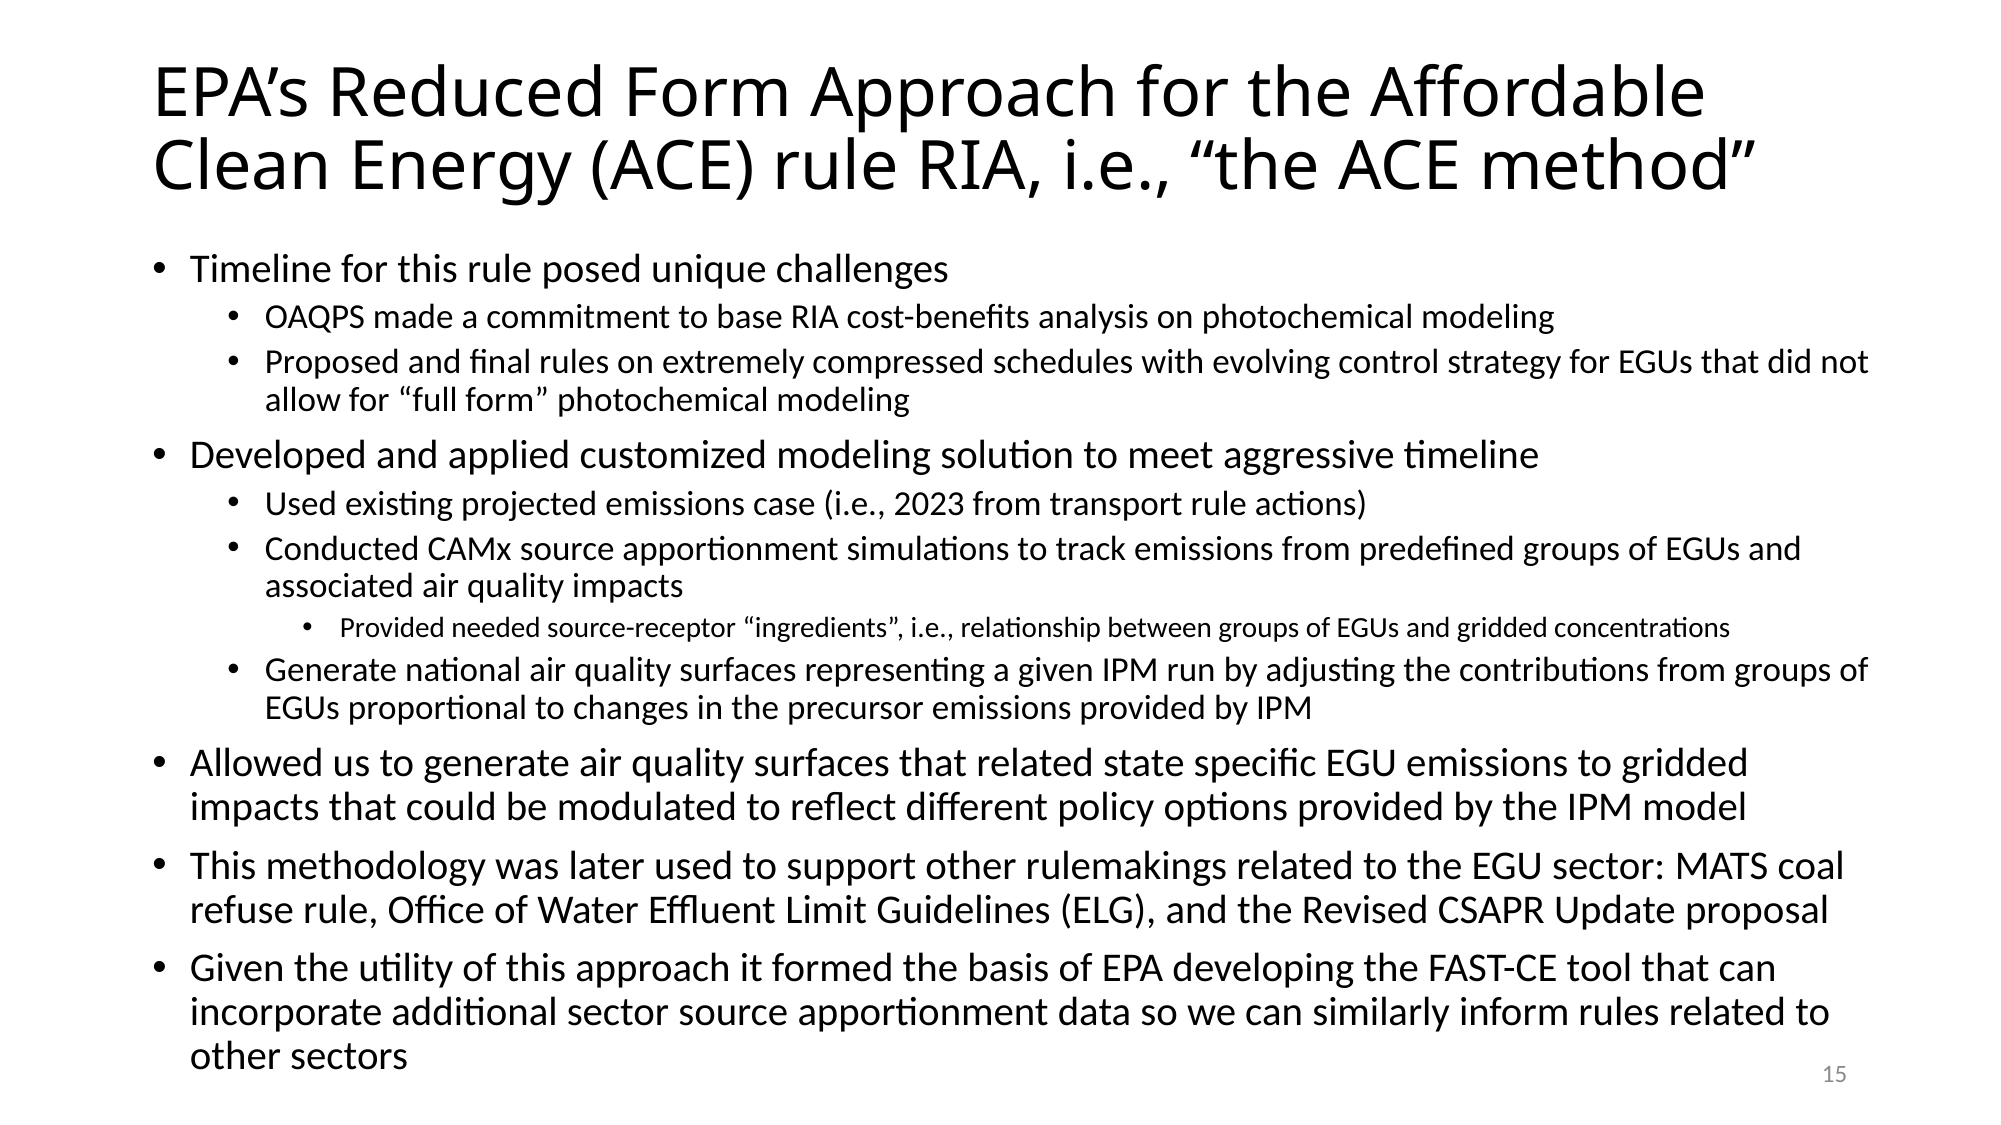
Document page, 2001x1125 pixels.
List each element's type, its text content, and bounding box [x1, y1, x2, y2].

title EPA’s Reduced Form Approach for the Affordable Clean Energy (ACE) rule RIA, i.e., “the ACE method” [137, 22, 1863, 239]
slide_number 15 [1412, 1042, 1863, 1103]
list Timeline for this rule posed unique challenges OAQPS made a commitment to base RIA cost-benefits analysis on photochemical modeling Proposed and final rules on extremely compressed schedules with evolving control strategy for EGUs that did not allow for “full form” photochemical modeling Developed and applied customized modeling solution to meet aggressive timeline Used existing projected emissions case (i.e., 2023 from transport rule actions) Conducted CAMx source apportionment simulations to track emissions from predefined groups of EGUs and associated air quality impacts Provided needed source-receptor “ingredients”, i.e., relationship between groups of EGUs and gridded concentrations Generate national air quality surfaces representing a given IPM run by adjusting the contributions from groups of EGUs proportional to changes in the precursor emissions provided by IPM Allowed us to generate air quality surfaces that related state specific EGU emissions to gridded impacts that could be modulated to reflect different policy options provided by the IPM model This methodology was later used to support other rulemakings related to the EGU sector: MATS coal refuse rule, Office of Water Effluent Limit Guidelines (ELG), and the Revised CSAPR Update proposal Given the utility of this approach it formed the basis of EPA developing the FAST-CE tool that can incorporate additional sector source apportionment data so we can similarly inform rules related to other sectors [137, 239, 1889, 1091]
